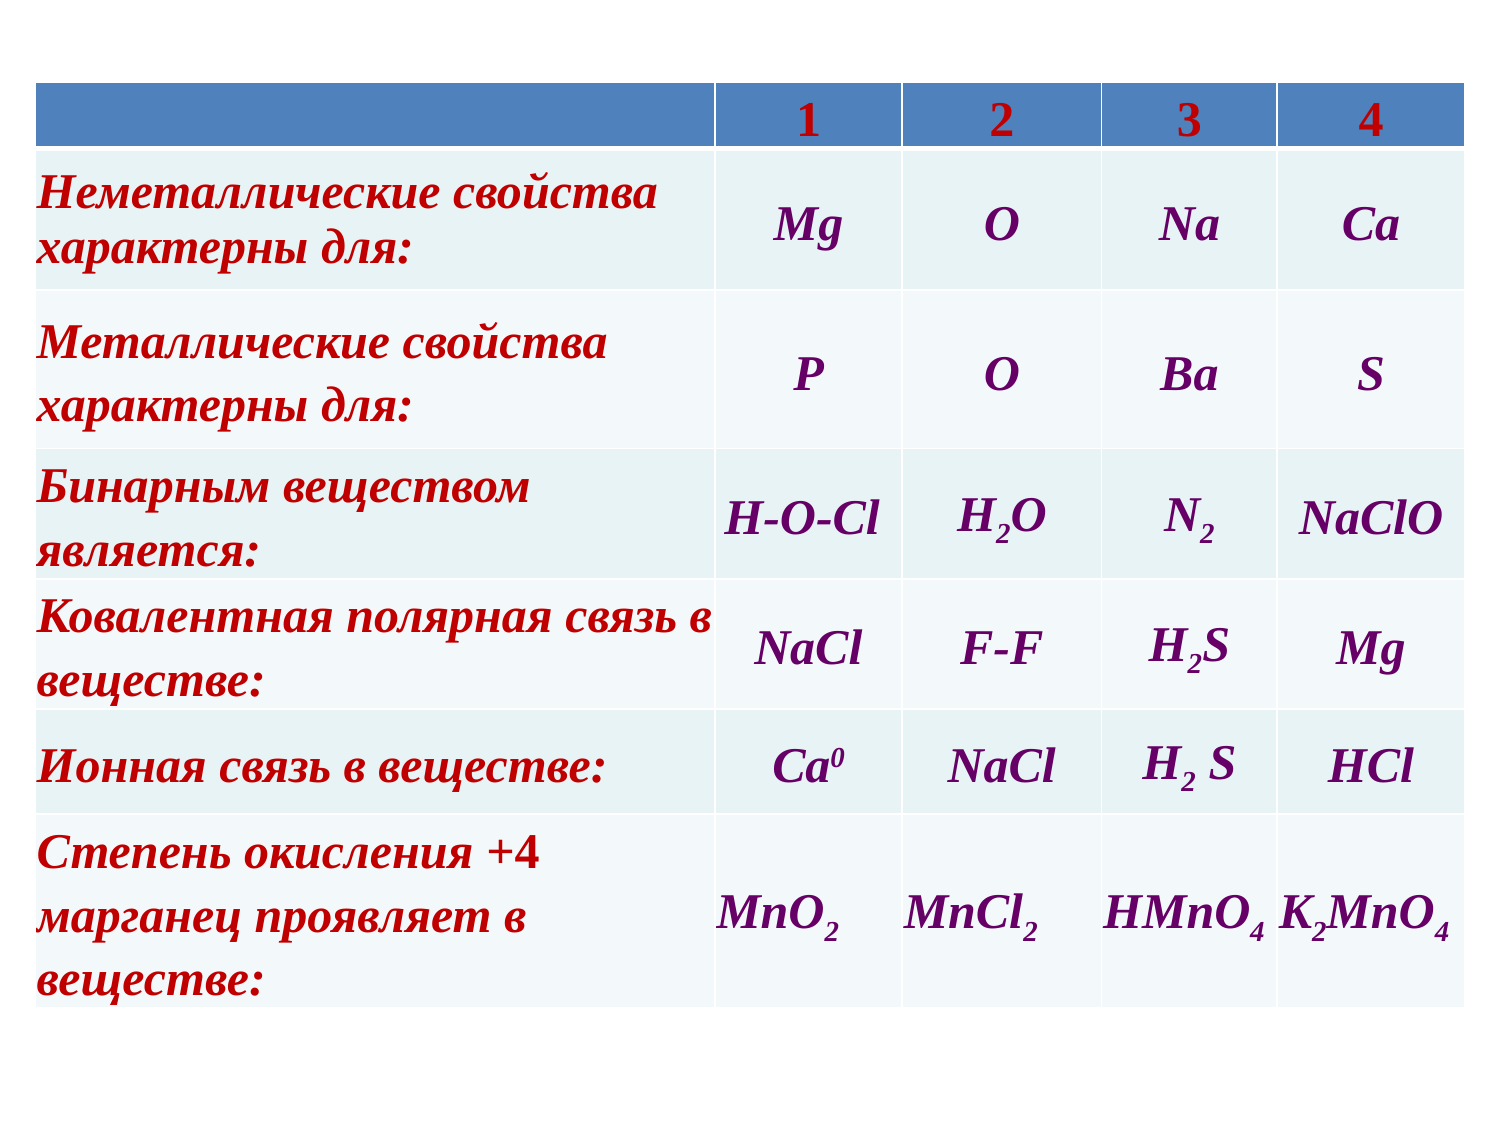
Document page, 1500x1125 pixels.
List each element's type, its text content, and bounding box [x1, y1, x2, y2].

table_cell Металлические свойства характерны для: [36, 291, 714, 448]
table_header 2 [903, 83, 1101, 146]
table_header 1 [716, 83, 901, 146]
table_cell H2S [1102, 580, 1276, 708]
table_cell NaClO [1278, 449, 1464, 578]
table_cell HCl [1278, 710, 1464, 813]
table_cell Мg [716, 151, 901, 289]
table_cell H-O-Cl [716, 449, 901, 578]
table_cell P [716, 291, 901, 448]
table_cell O [903, 291, 1101, 448]
table_header [36, 83, 714, 146]
table_cell N2 [1102, 449, 1276, 578]
table_header 3 [1102, 83, 1276, 146]
table_cell Ковалентная полярная связь в веществе: [36, 580, 714, 708]
table_cell S [1278, 291, 1464, 448]
table_cell Ca0 [716, 710, 901, 813]
table_cell NaСl [903, 710, 1101, 813]
table_cell MnCl2 [903, 815, 1101, 1007]
table_cell H2 S [1102, 710, 1276, 813]
table_cell Бинарным веществом является: [36, 449, 714, 578]
table_cell H2O [903, 449, 1101, 578]
table_cell Mg [1278, 580, 1464, 708]
table_cell MnO2 [716, 815, 901, 1007]
table_cell NaCl [716, 580, 901, 708]
table_cell Ca [1278, 151, 1464, 289]
table_cell Na [1102, 151, 1276, 289]
table_cell F-F [903, 580, 1101, 708]
table_cell Неметаллические свойства характерны для: [36, 151, 714, 289]
table_cell О [903, 151, 1101, 289]
table_cell Степень окисления +4 марганец проявляет в веществе: [36, 815, 714, 1007]
table_cell Ионная связь в веществе: [36, 710, 714, 813]
table_header 4 [1278, 83, 1464, 146]
table_cell Ba [1102, 291, 1276, 448]
table_cell K2MnO4 [1278, 815, 1464, 1007]
table_cell HMnO4 [1102, 815, 1276, 1007]
